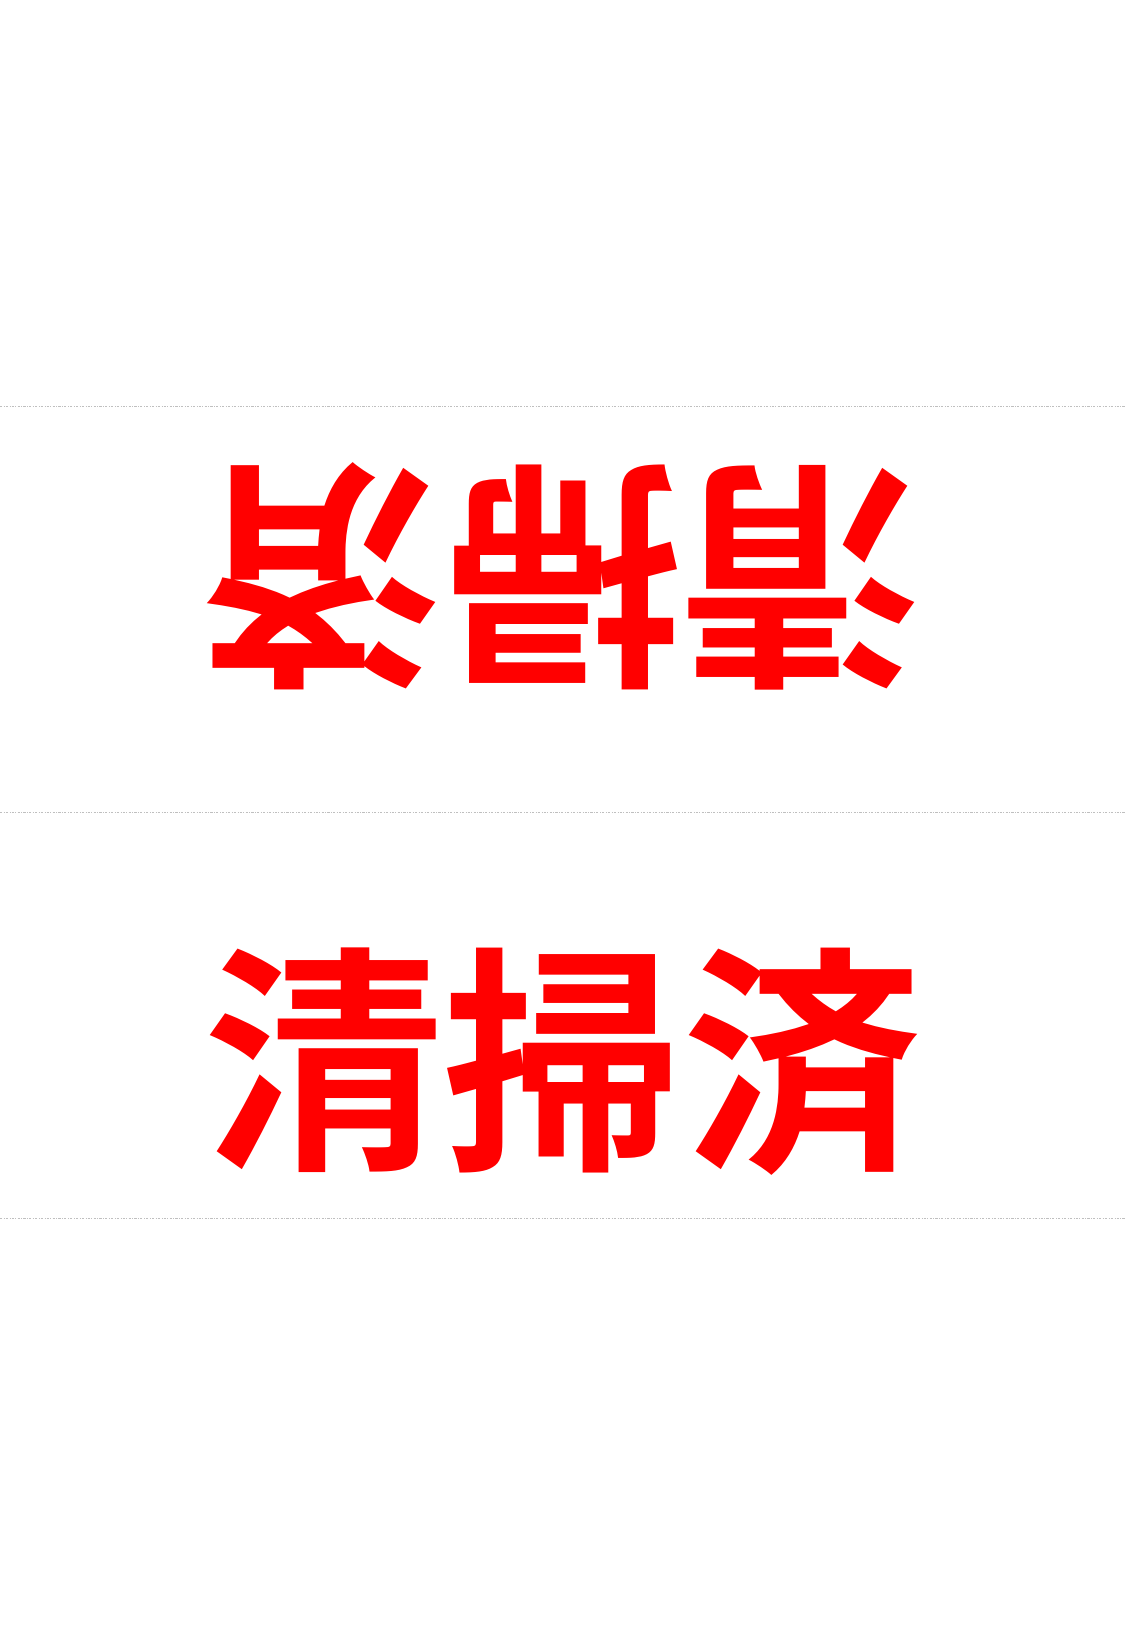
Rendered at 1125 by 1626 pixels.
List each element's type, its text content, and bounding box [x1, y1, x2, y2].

text_box 清掃済 [188, 431, 937, 734]
text_box 清掃済 [188, 904, 937, 1207]
